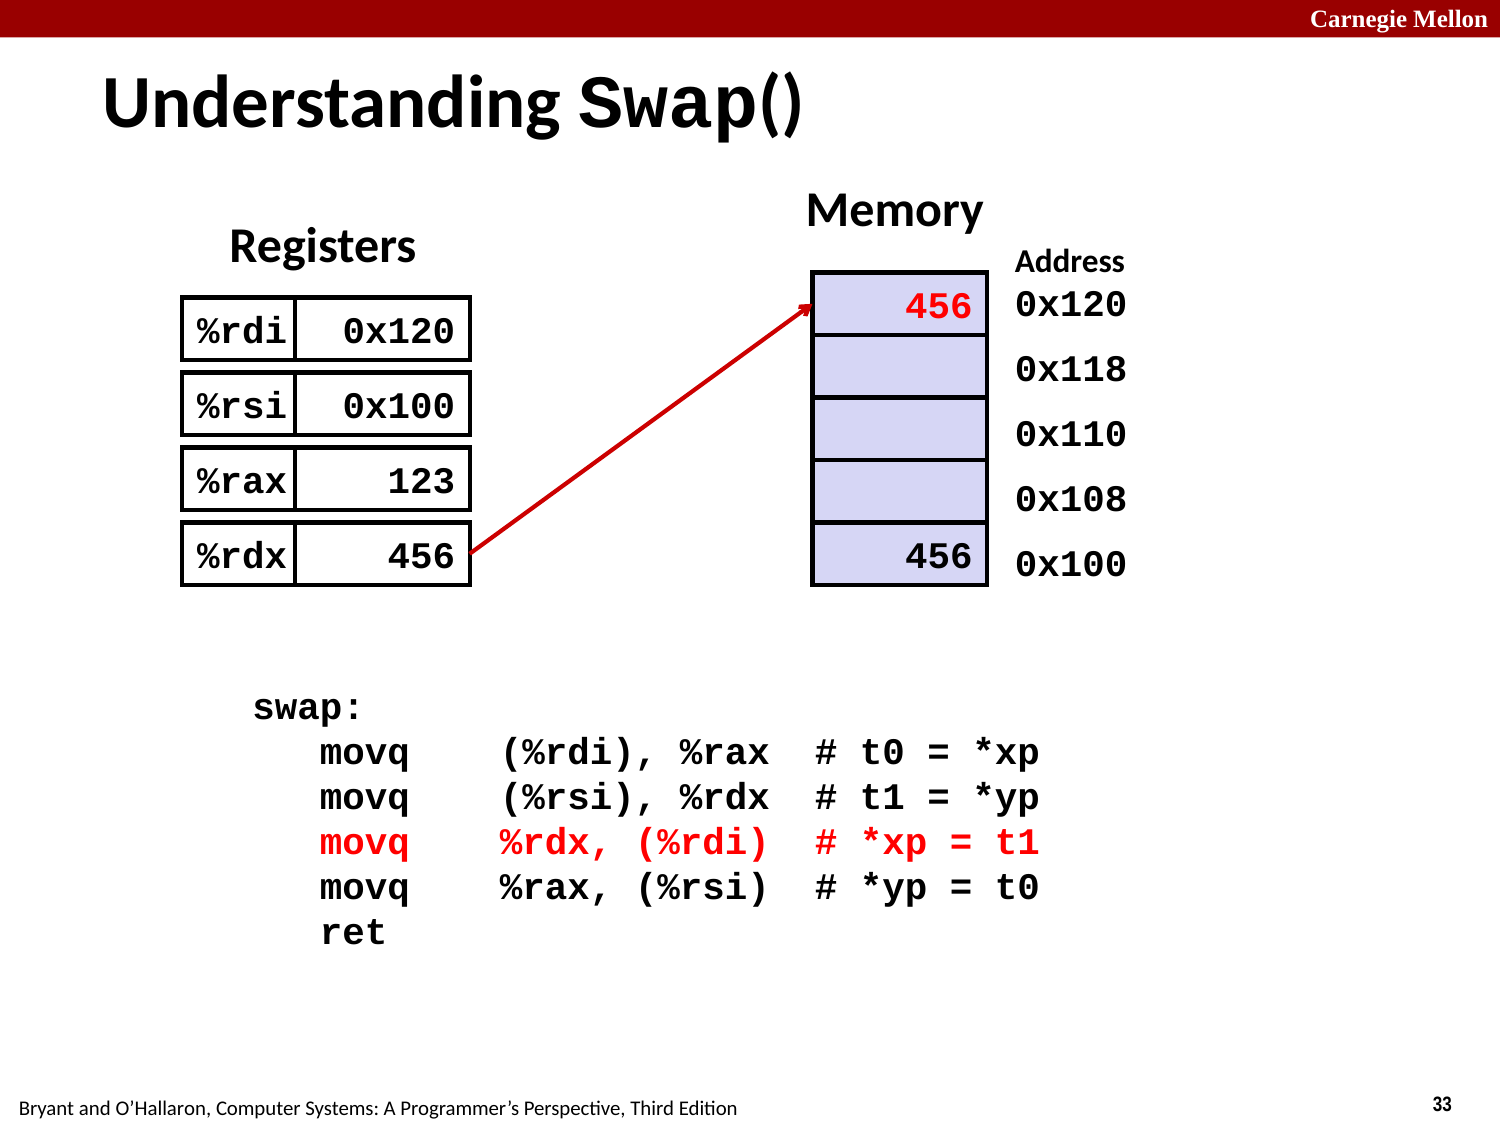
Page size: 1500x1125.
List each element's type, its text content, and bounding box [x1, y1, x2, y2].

text_box [817, 335, 988, 397]
text_box [817, 460, 988, 522]
text_box 456 [812, 272, 988, 335]
text_box Memory [790, 169, 1000, 245]
text_box swap: movq (%rdi), %rax # t0 = *xp movq (%rsi), %rdx # t1 = *yp movq %rdx, (%rdi) # *xp = t1 movq %rax, (%rsi) # *yp = t0 ret [237, 674, 1200, 960]
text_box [469, 303, 813, 555]
title Understanding Swap() [87, 49, 1134, 145]
text_box 456 [812, 522, 988, 585]
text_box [999, 231, 1201, 592]
text_box [817, 397, 988, 460]
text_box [181, 297, 470, 586]
text_box Registers [214, 205, 432, 281]
